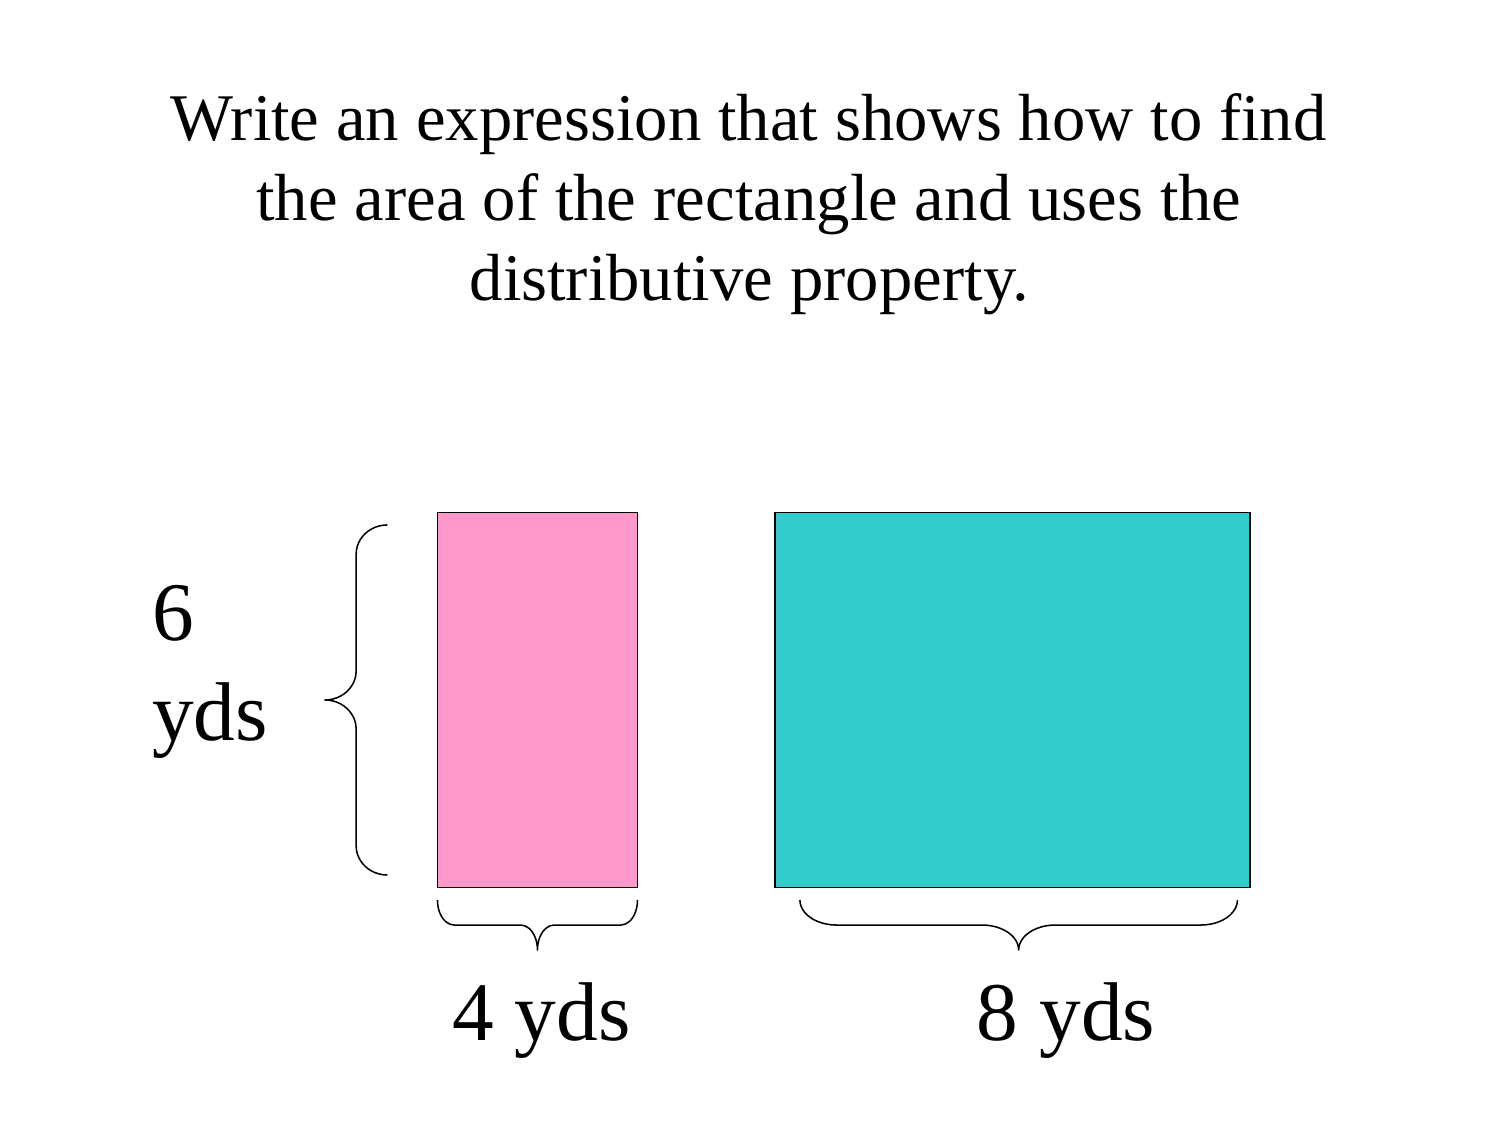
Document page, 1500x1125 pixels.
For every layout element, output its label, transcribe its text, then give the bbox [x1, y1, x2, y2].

text_box [799, 900, 1238, 951]
text_box [324, 524, 388, 876]
text_box Write an expression that shows how to find the area of the rectangle and uses the distributive property. [112, 99, 1388, 288]
text_box [437, 900, 638, 951]
text_box [437, 512, 638, 888]
text_box 8 yds [899, 950, 1363, 1065]
text_box [774, 512, 1250, 888]
text_box 4 yds [437, 950, 688, 1065]
text_box 6 yds [137, 549, 325, 765]
